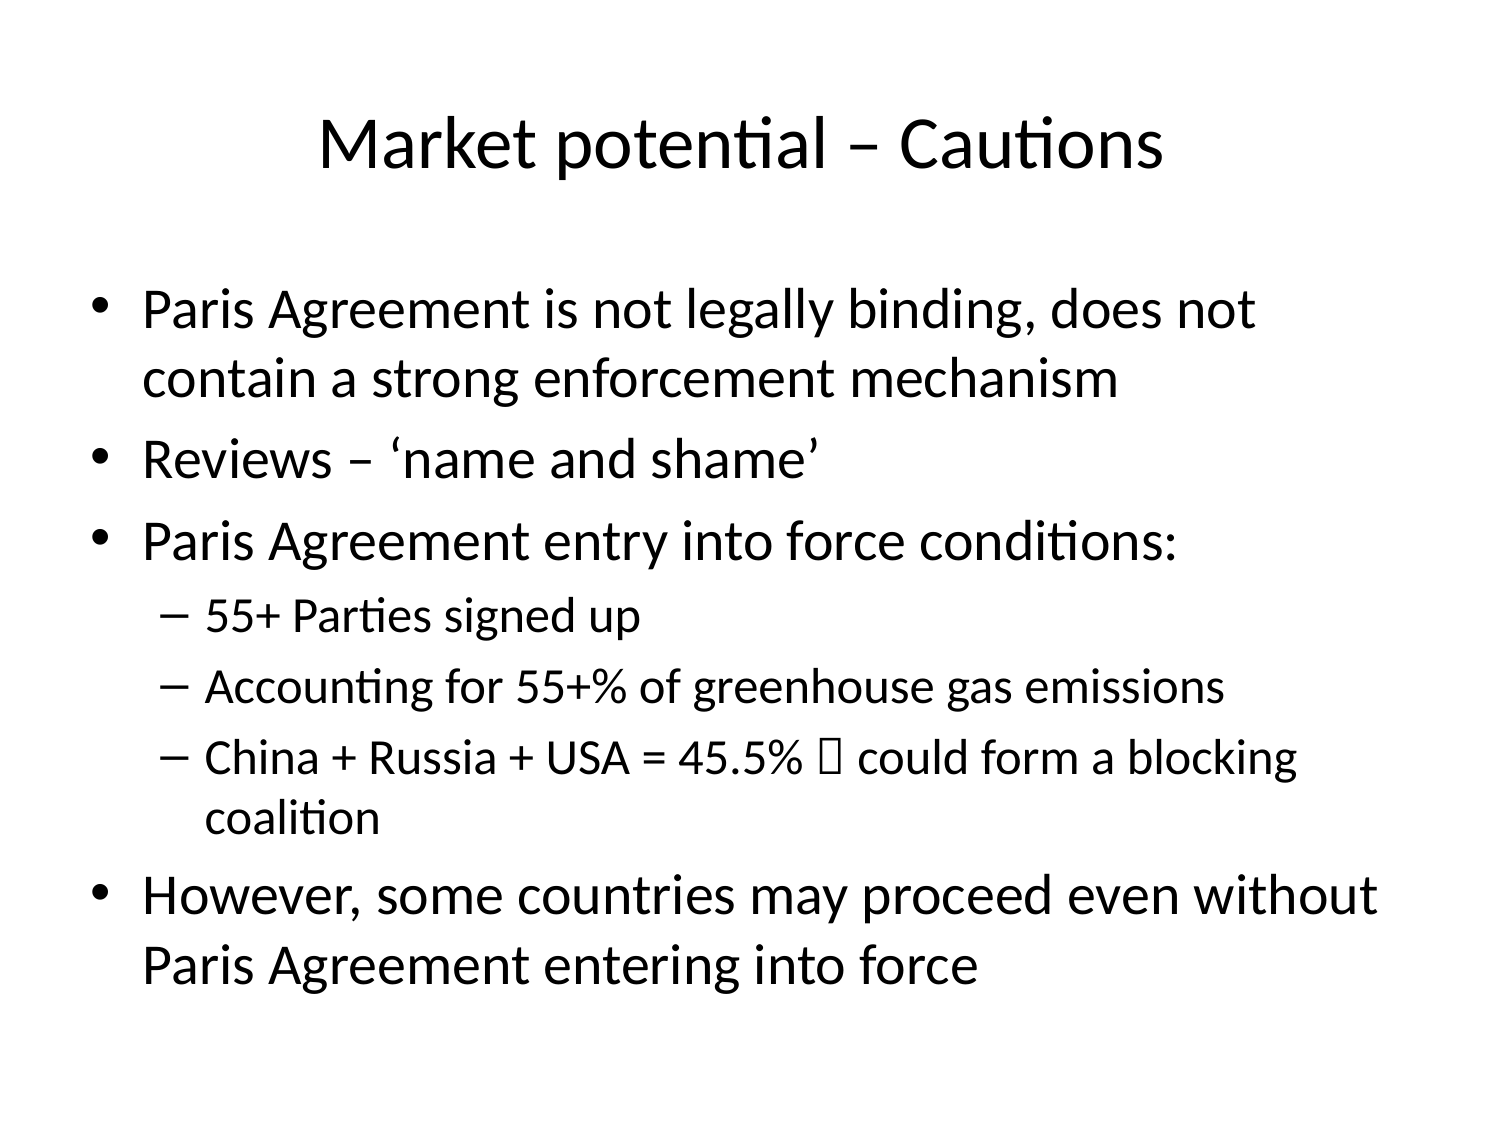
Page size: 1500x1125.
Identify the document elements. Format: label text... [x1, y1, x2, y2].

list Paris Agreement is not legally binding, does not contain a strong enforcement mechanism Reviews – ‘name and shame’ Paris Agreement entry into force conditions: 55+ Parties signed up Accounting for 55+% of greenhouse gas emissions China + Russia + USA = 45.5%  could form a blocking coalition However, some countries may proceed even without Paris Agreement entering into force [75, 262, 1425, 1005]
title Market potential – Cautions [75, 45, 1425, 233]
